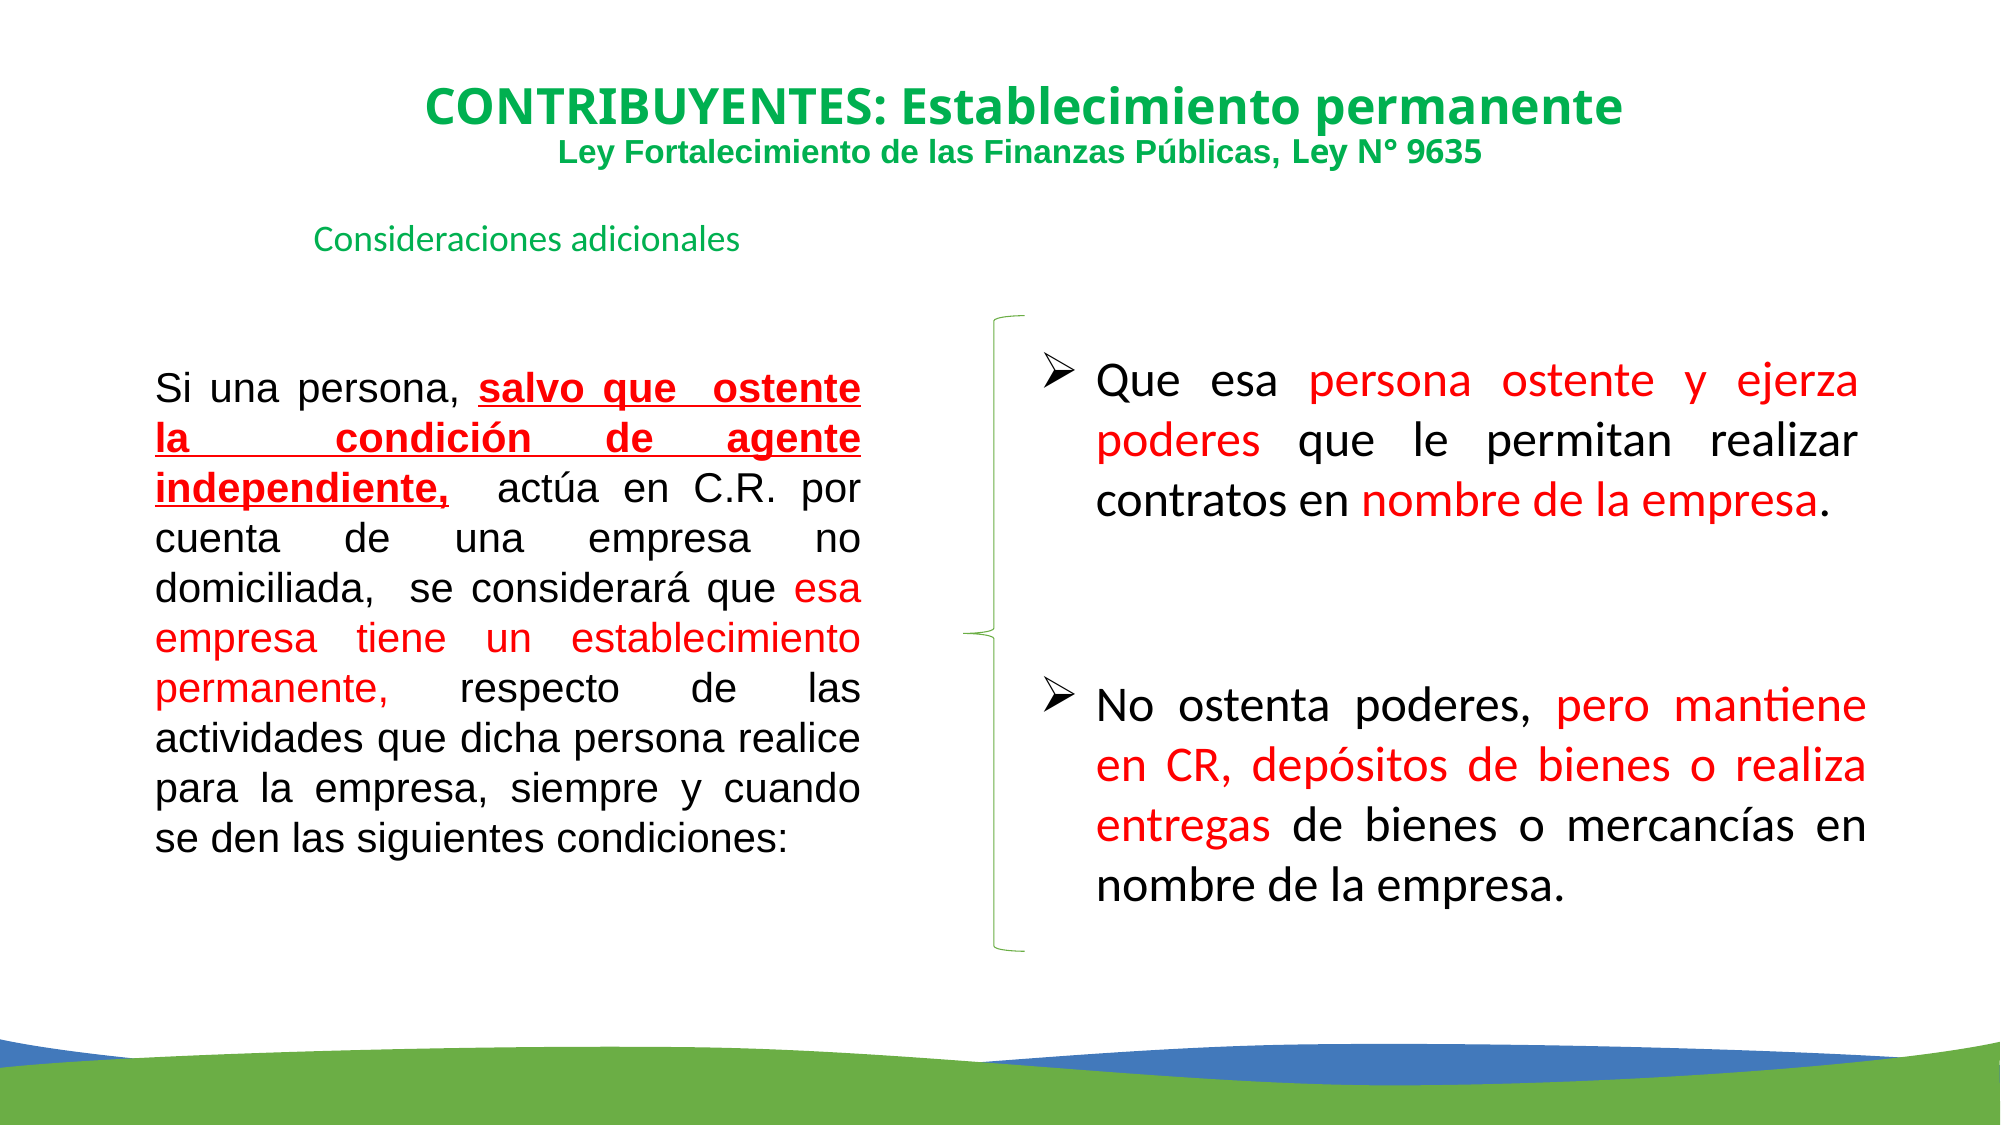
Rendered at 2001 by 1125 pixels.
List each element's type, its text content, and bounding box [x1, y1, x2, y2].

text_box Si una persona, salvo que ostente la condición de agente independiente, actúa en C.R. por cuenta de una empresa no domiciliada, se considerará que esa empresa tiene un establecimiento permanente, respecto de las actividades que dicha persona realice para la empresa, siempre y cuando se den las siguientes condiciones: [140, 353, 877, 969]
title CONTRIBUYENTES: Establecimiento permanente Ley Fortalecimiento de las Finanzas Públicas, Ley N° 9635 [385, 46, 1664, 212]
text_box Consideraciones adicionales [298, 206, 756, 267]
text_box [963, 315, 1025, 952]
text_box Que esa persona ostente y ejerza poderes que le permitan realizar contratos en nombre de la empresa. [1025, 339, 1875, 535]
text_box No ostenta poderes, pero mantiene en CR, depósitos de bienes o realiza entregas de bienes o mercancías en nombre de la empresa. [1025, 663, 1883, 919]
